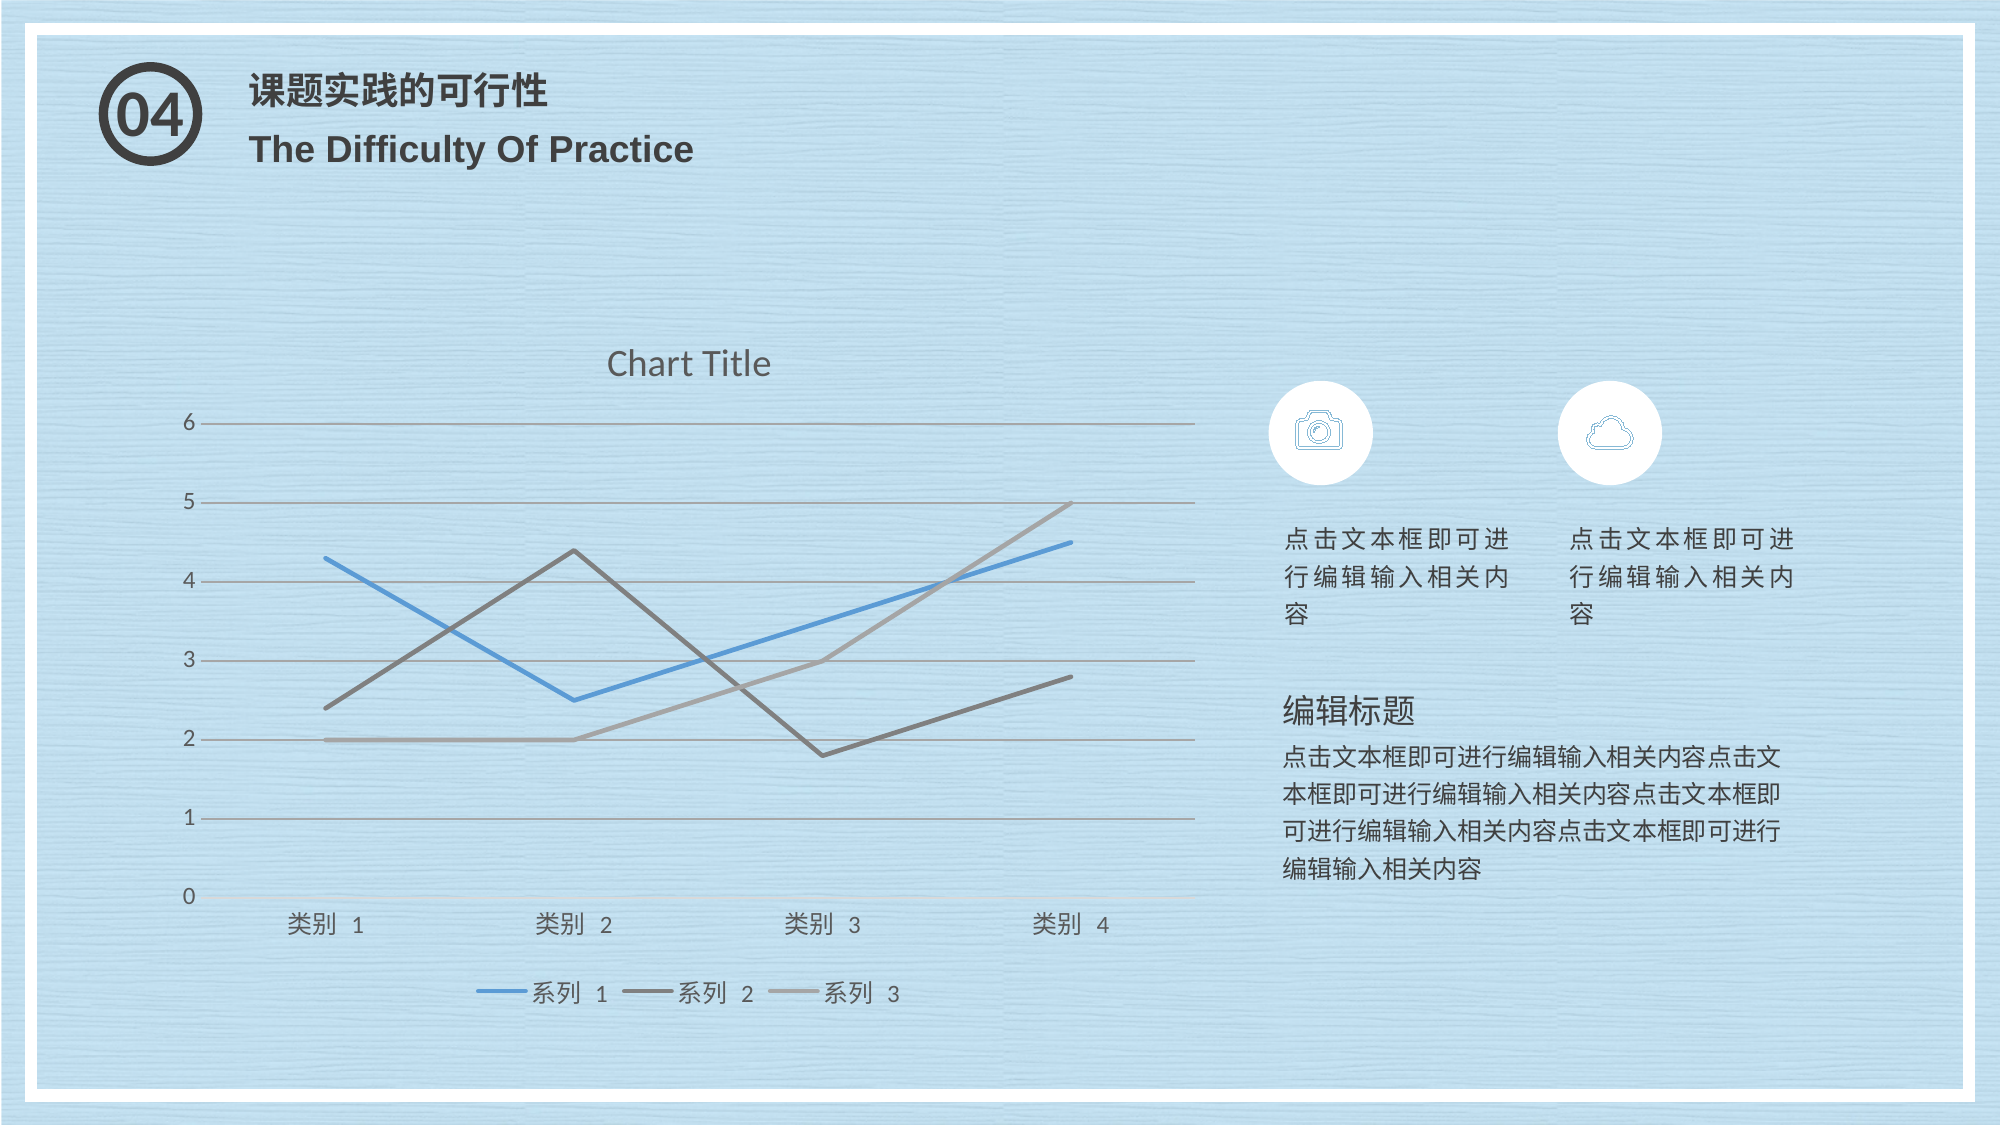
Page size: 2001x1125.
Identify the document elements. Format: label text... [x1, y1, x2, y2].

picture [3, 0, 2000, 1125]
text_box [1586, 415, 1634, 450]
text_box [1295, 409, 1343, 450]
text_box The Difficulty Of Practice [233, 117, 437, 177]
text_box 课题实践的可行性 [233, 60, 437, 117]
text_box [30, 28, 437, 1097]
text_box 04 [85, 62, 216, 158]
text_box 点击文本框即可进行编辑输入相关内容点击文本框即可进行编辑输入相关内容点击文本框即可进行编辑输入相关内容点击文本框即可进行编辑输入相关内容 [1563, 726, 1810, 928]
text_box [133, 158, 168, 162]
text_box [1563, 380, 1663, 486]
chart [161, 312, 1217, 1016]
text_box 点击文本框即可进行编辑输入相关内容 [1563, 508, 1810, 636]
text_box [1563, 28, 1970, 1097]
